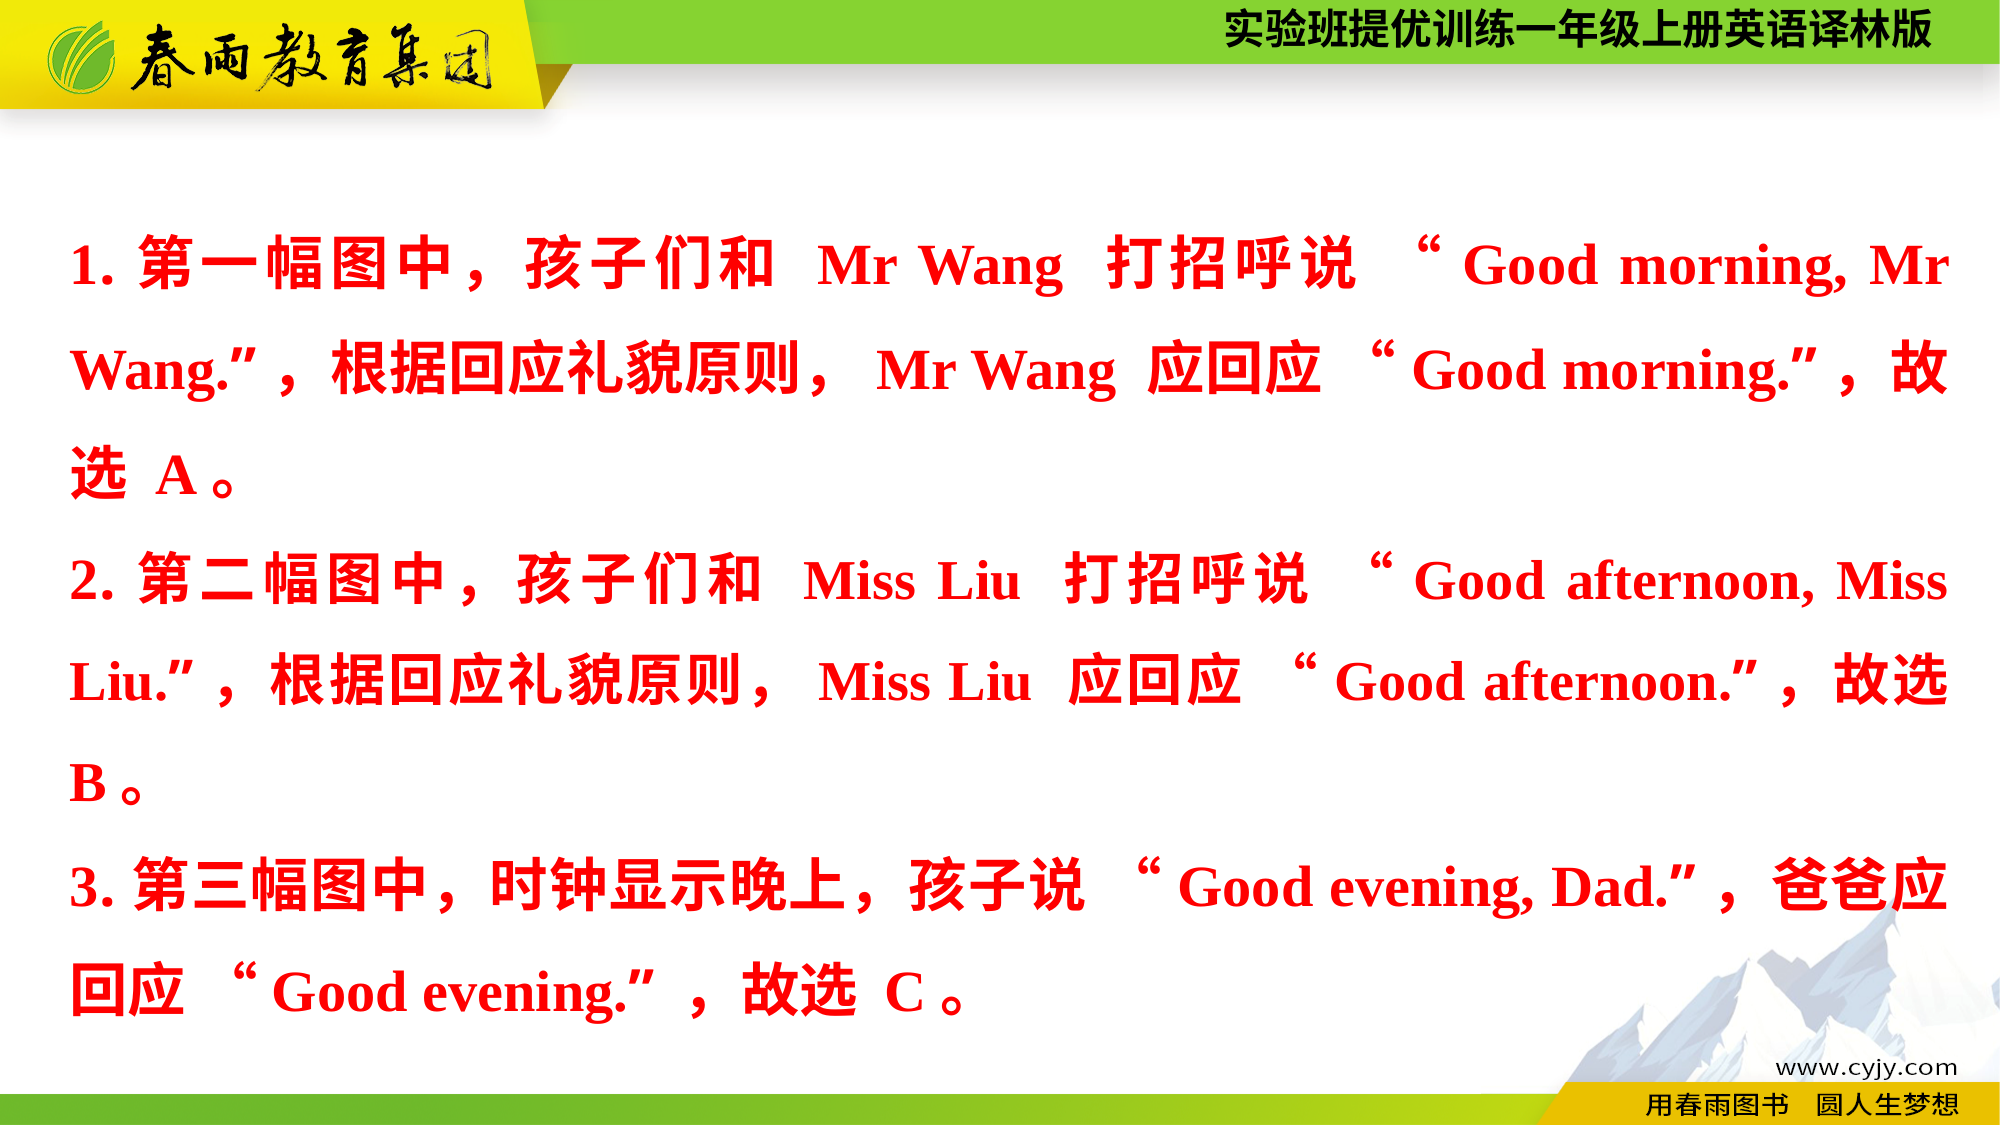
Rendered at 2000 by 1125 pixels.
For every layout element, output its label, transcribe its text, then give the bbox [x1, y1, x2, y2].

list 1.第一幅图中，孩子们和 Mr Wang 打招呼说 “Good morning, Mr Wang.”，根据回应礼貌原则，Mr Wang 应回应 “Good morning.”，故选 A。 2.第二幅图中，孩子们和 Miss Liu 打招呼说 “Good afternoon, Miss Liu.”，根据回应礼貌原则，Miss Liu 应回应 “Good afternoon.”，故选 B。 3.第三幅图中，时钟显示晚上，孩子说 “Good evening, Dad.”，爸爸应回应 “Good evening.” ，故选 C。 [54, 183, 1965, 941]
picture [0, 0, 2000, 1125]
